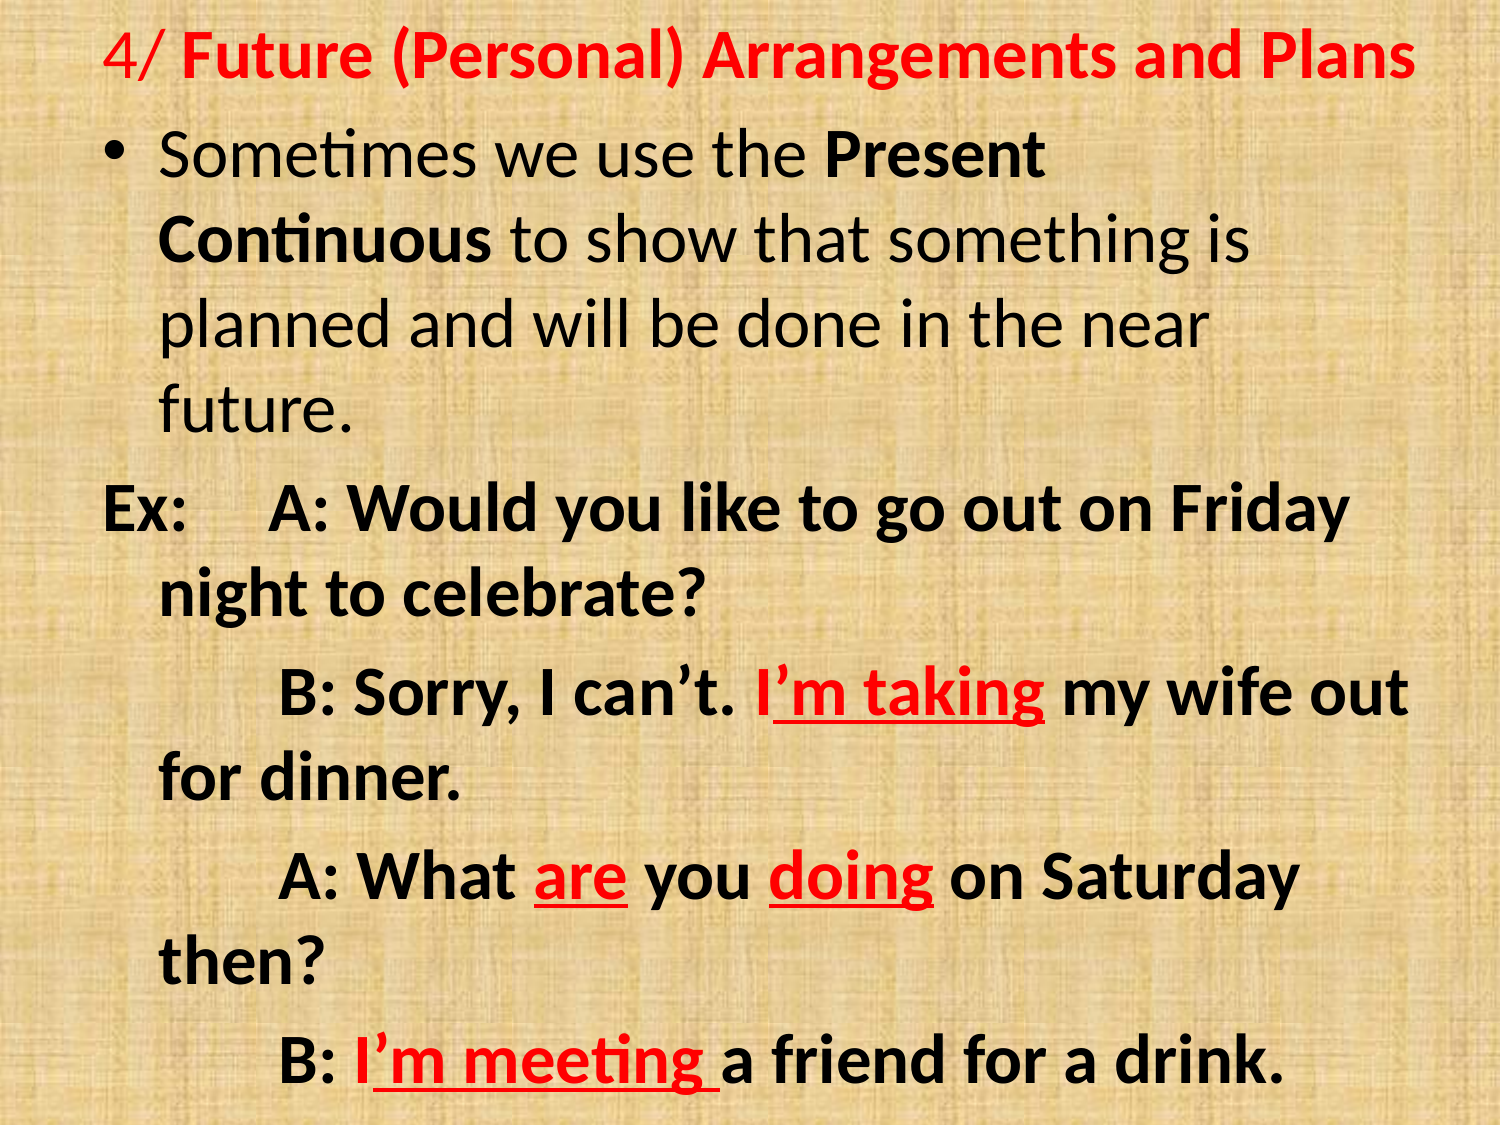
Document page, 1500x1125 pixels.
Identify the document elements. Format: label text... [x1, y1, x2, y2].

list 4/ Future (Personal) Arrangements and Plans Sometimes we use the Present Continuous to show that something is planned and will be done in the near future. Ex: A: Would you like to go out on Friday night to celebrate? B: Sorry, I can’t. I’m taking my wife out for dinner. A: What are you doing on Saturday then? B: I’m meeting a friend for a drink. [87, 0, 1438, 1050]
picture [0, 0, 1500, 1125]
